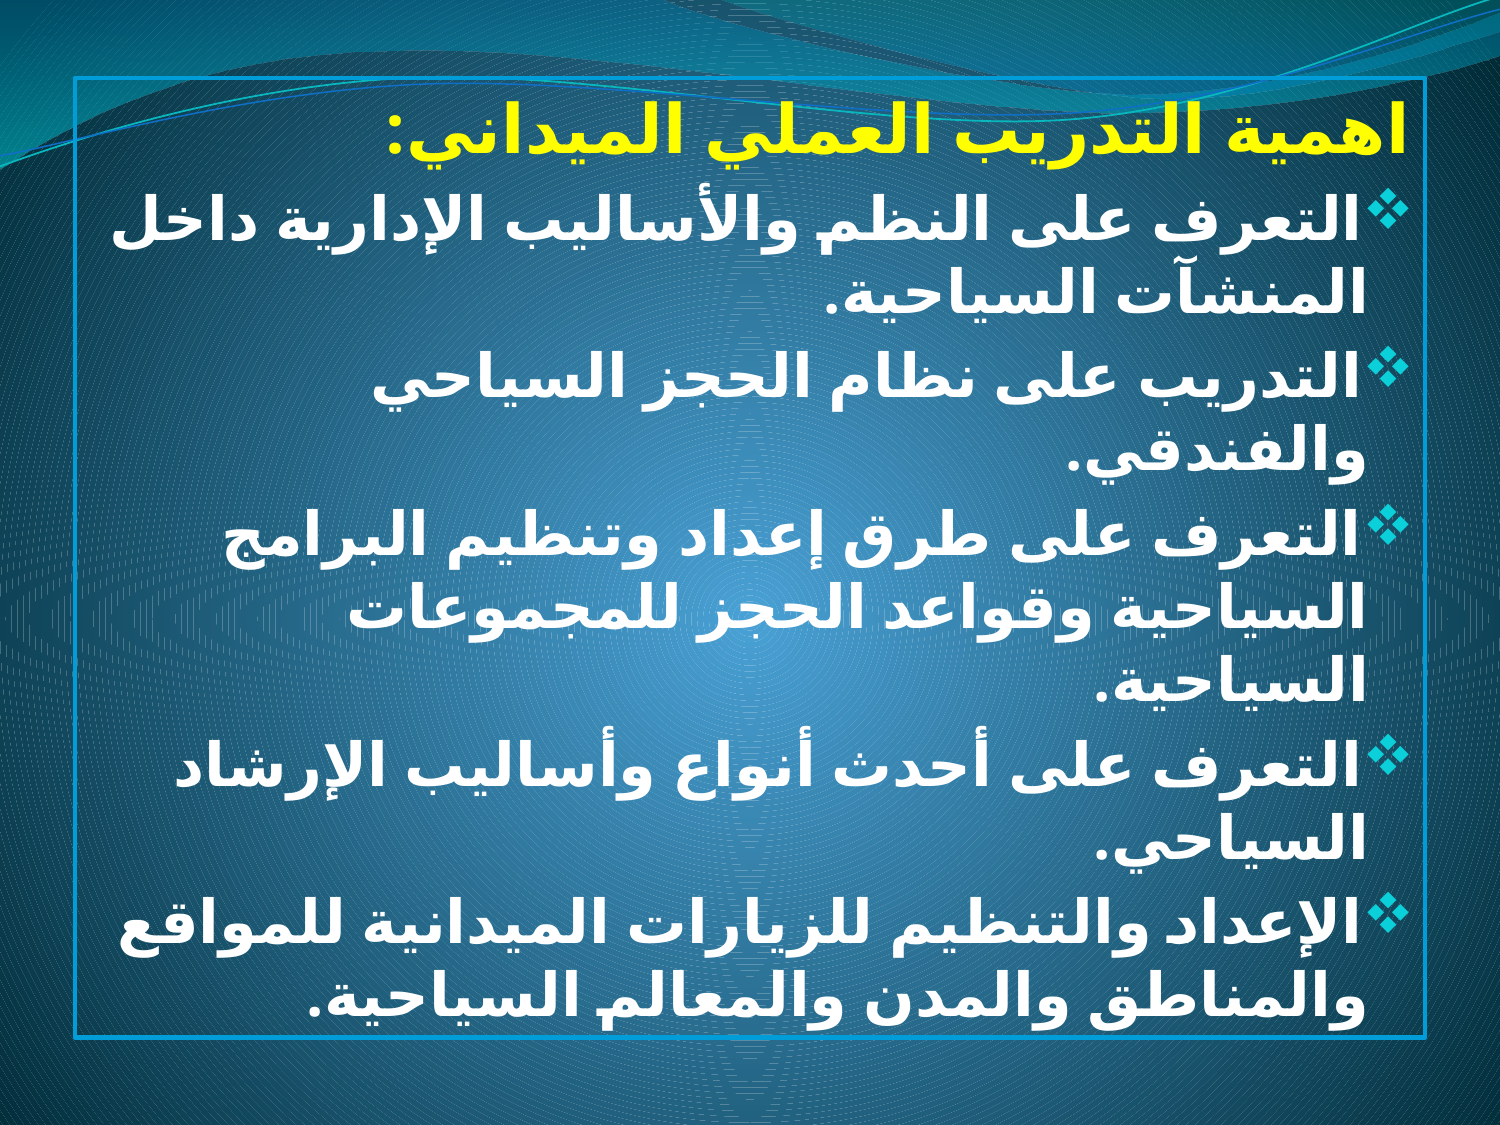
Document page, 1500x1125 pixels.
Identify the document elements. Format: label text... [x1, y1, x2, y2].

list اهمية التدريب العملي الميداني: التعرف على النظم والأساليب الإدارية داخل المنشآت السياحية. التدريب على نظام الحجز السياحي والفندقي. التعرف على طرق إعداد وتنظيم البرامج السياحية وقواعد الحجز للمجموعات السياحية. التعرف على أحدث أنواع وأساليب الإرشاد السياحي. الإعداد والتنظيم للزيارات الميدانية للمواقع والمناطق والمدن والمعالم السياحية. [73, 76, 1427, 1040]
